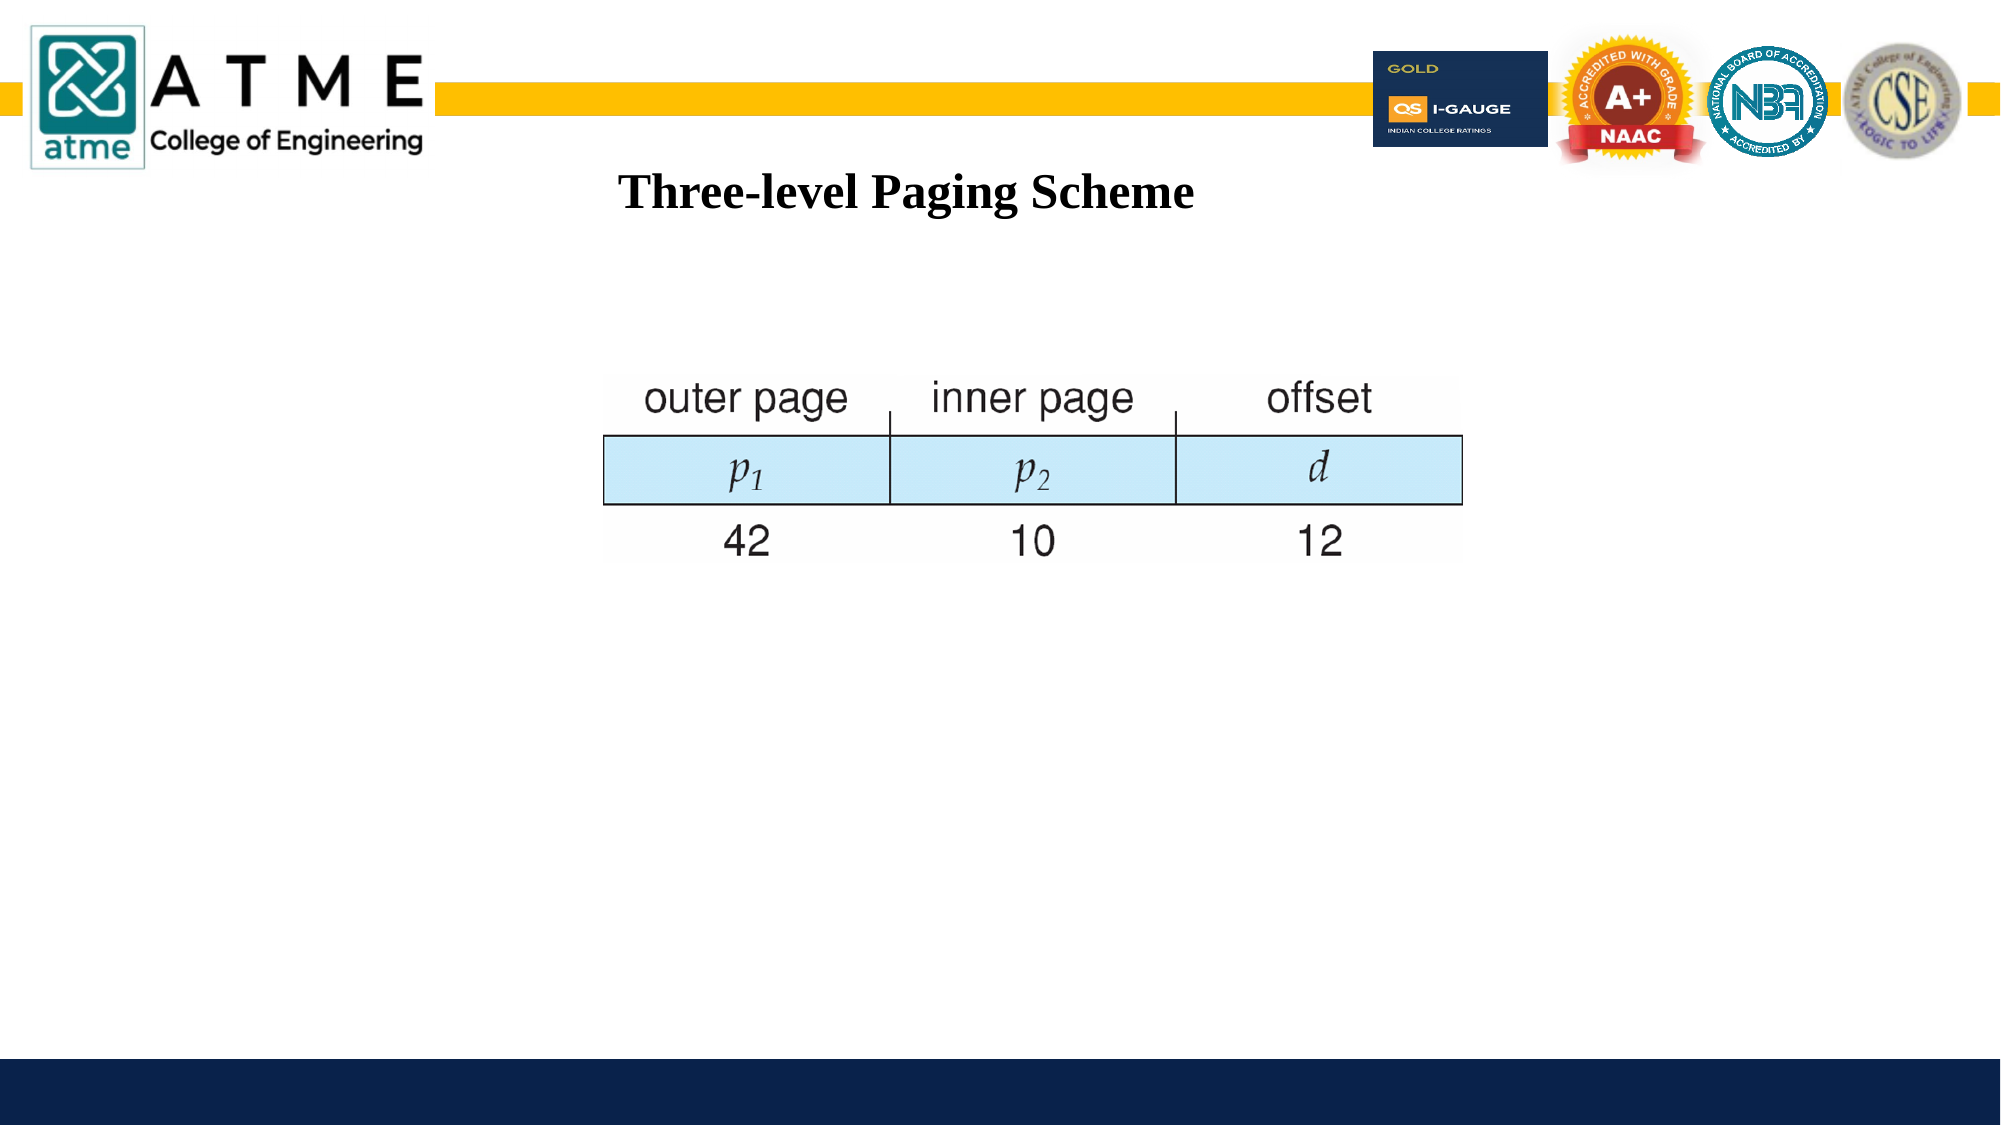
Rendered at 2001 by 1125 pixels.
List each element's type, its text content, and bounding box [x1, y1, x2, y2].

picture [22, 15, 435, 178]
picture [602, 370, 1464, 563]
picture [1840, 26, 1968, 176]
title Three-level Paging Scheme [603, 151, 1887, 246]
picture [0, 1059, 2001, 1125]
picture [1373, 20, 1828, 151]
